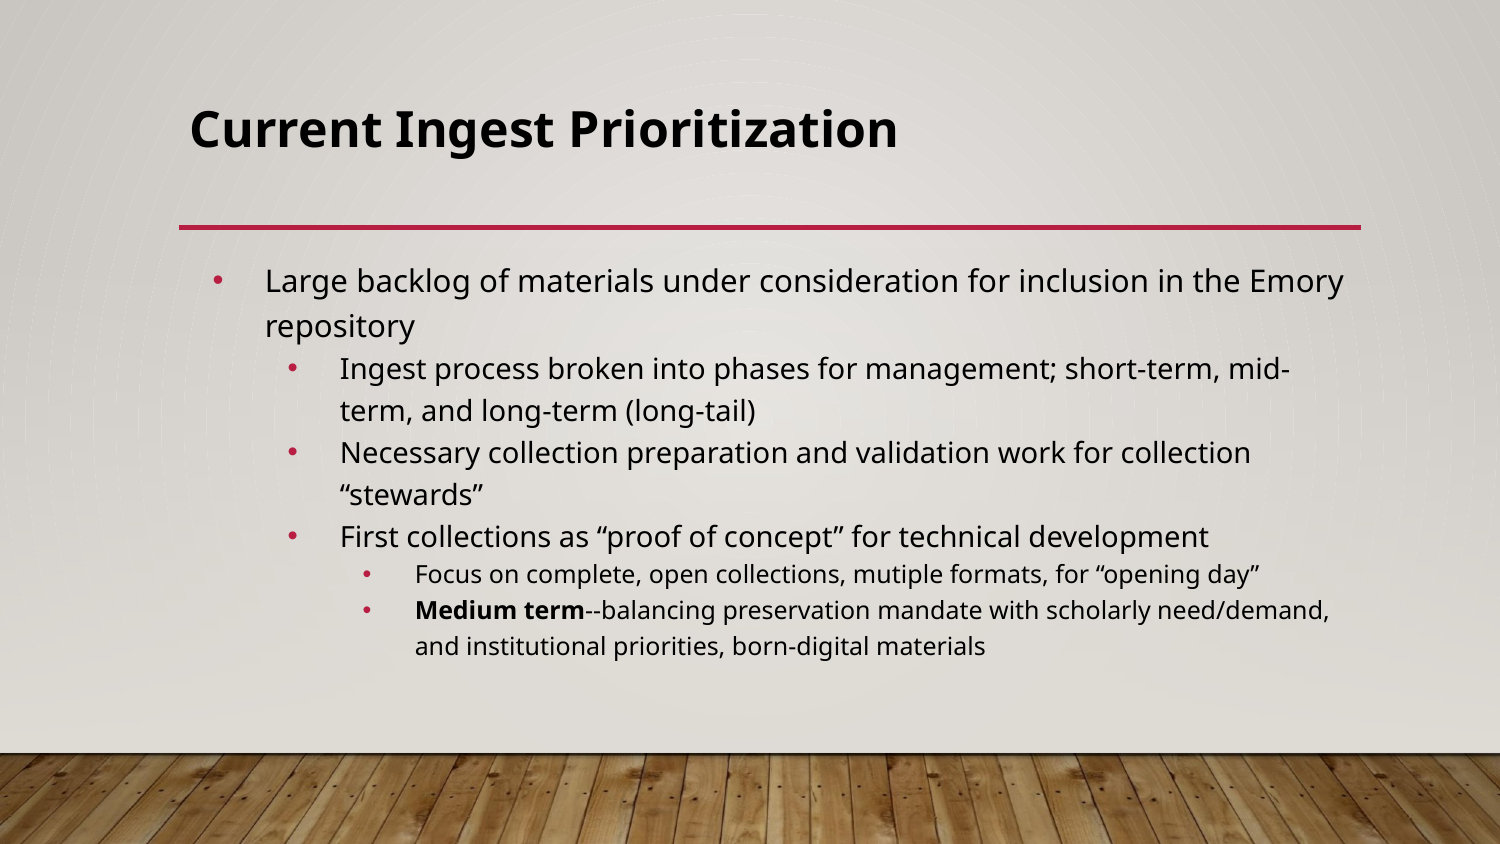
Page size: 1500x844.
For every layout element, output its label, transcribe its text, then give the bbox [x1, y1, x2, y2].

list Large backlog of materials under consideration for inclusion in the Emory repository Ingest process broken into phases for management; short-term, mid-term, and long-term (long-tail) Necessary collection preparation and validation work for collection “stewards” First collections as “proof of concept” for technical development Focus on complete, open collections, mutiple formats, for “opening day” Medium term--balancing preservation mandate with scholarly need/demand, and institutional priorities, born-digital materials [178, 247, 1361, 673]
title Current Ingest Prioritization [178, 98, 1361, 229]
picture [0, 753, 1500, 844]
